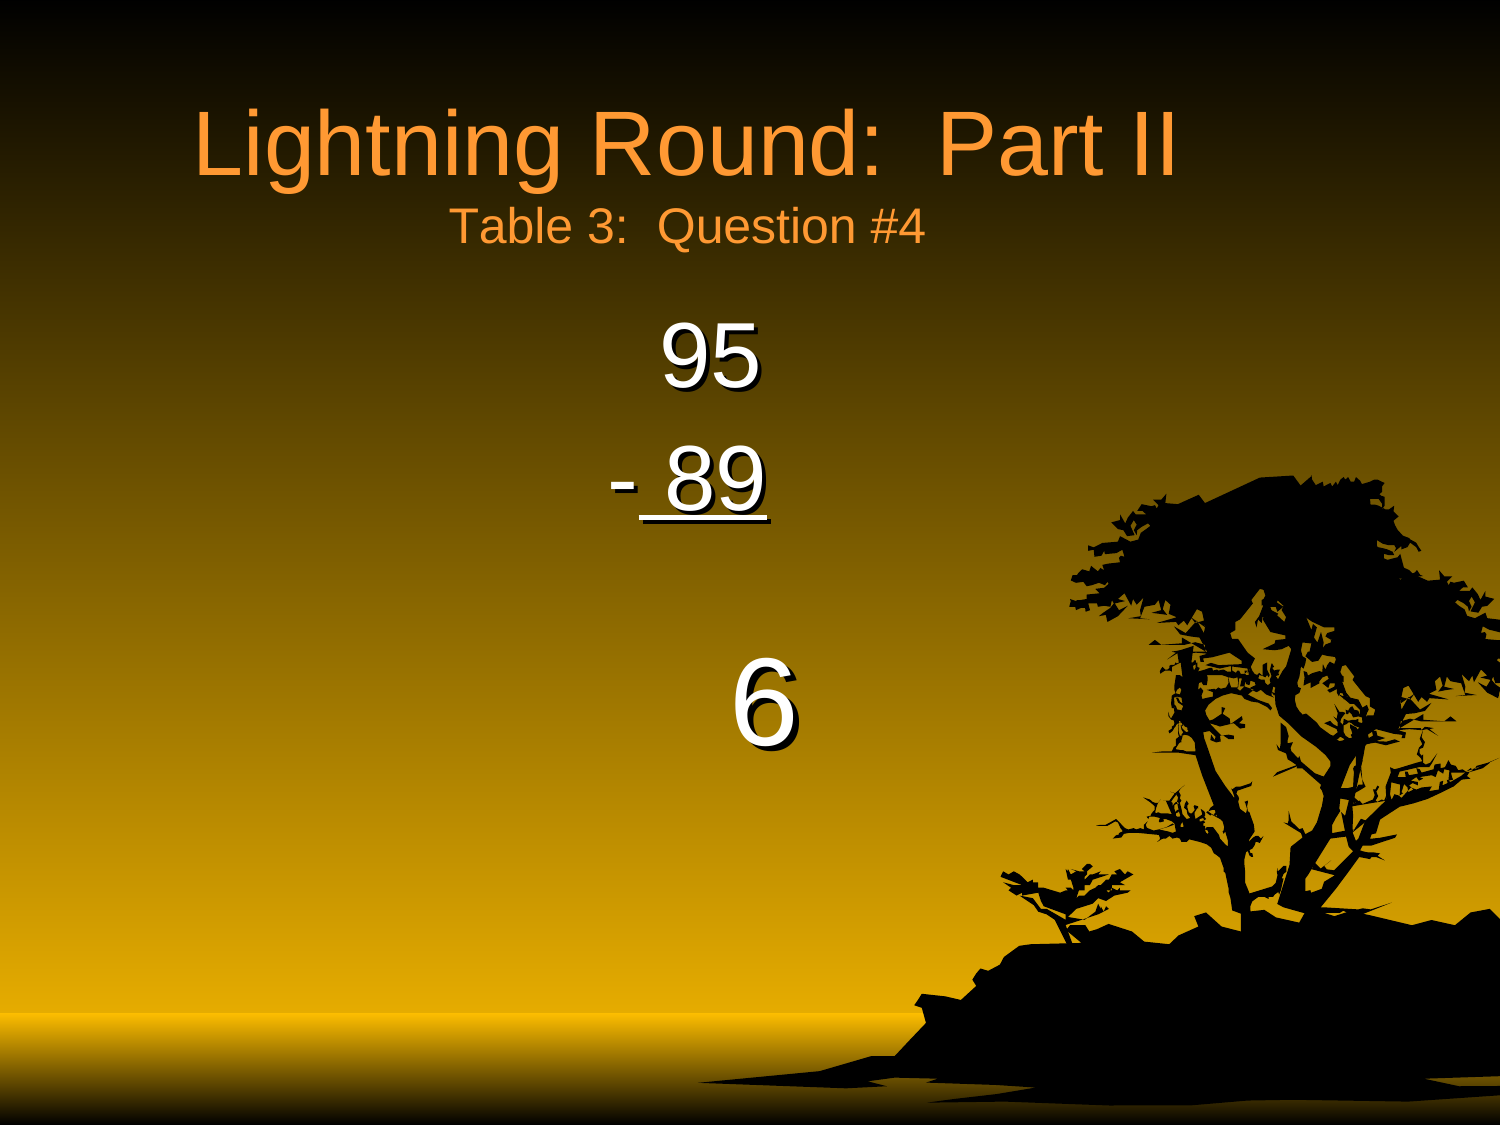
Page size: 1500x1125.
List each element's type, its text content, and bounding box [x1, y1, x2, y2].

text_box 6 [600, 600, 875, 781]
title Lightning Round: Part II Table 3: Question #4 [50, 74, 1325, 263]
list 95 - 89 [50, 299, 1325, 650]
